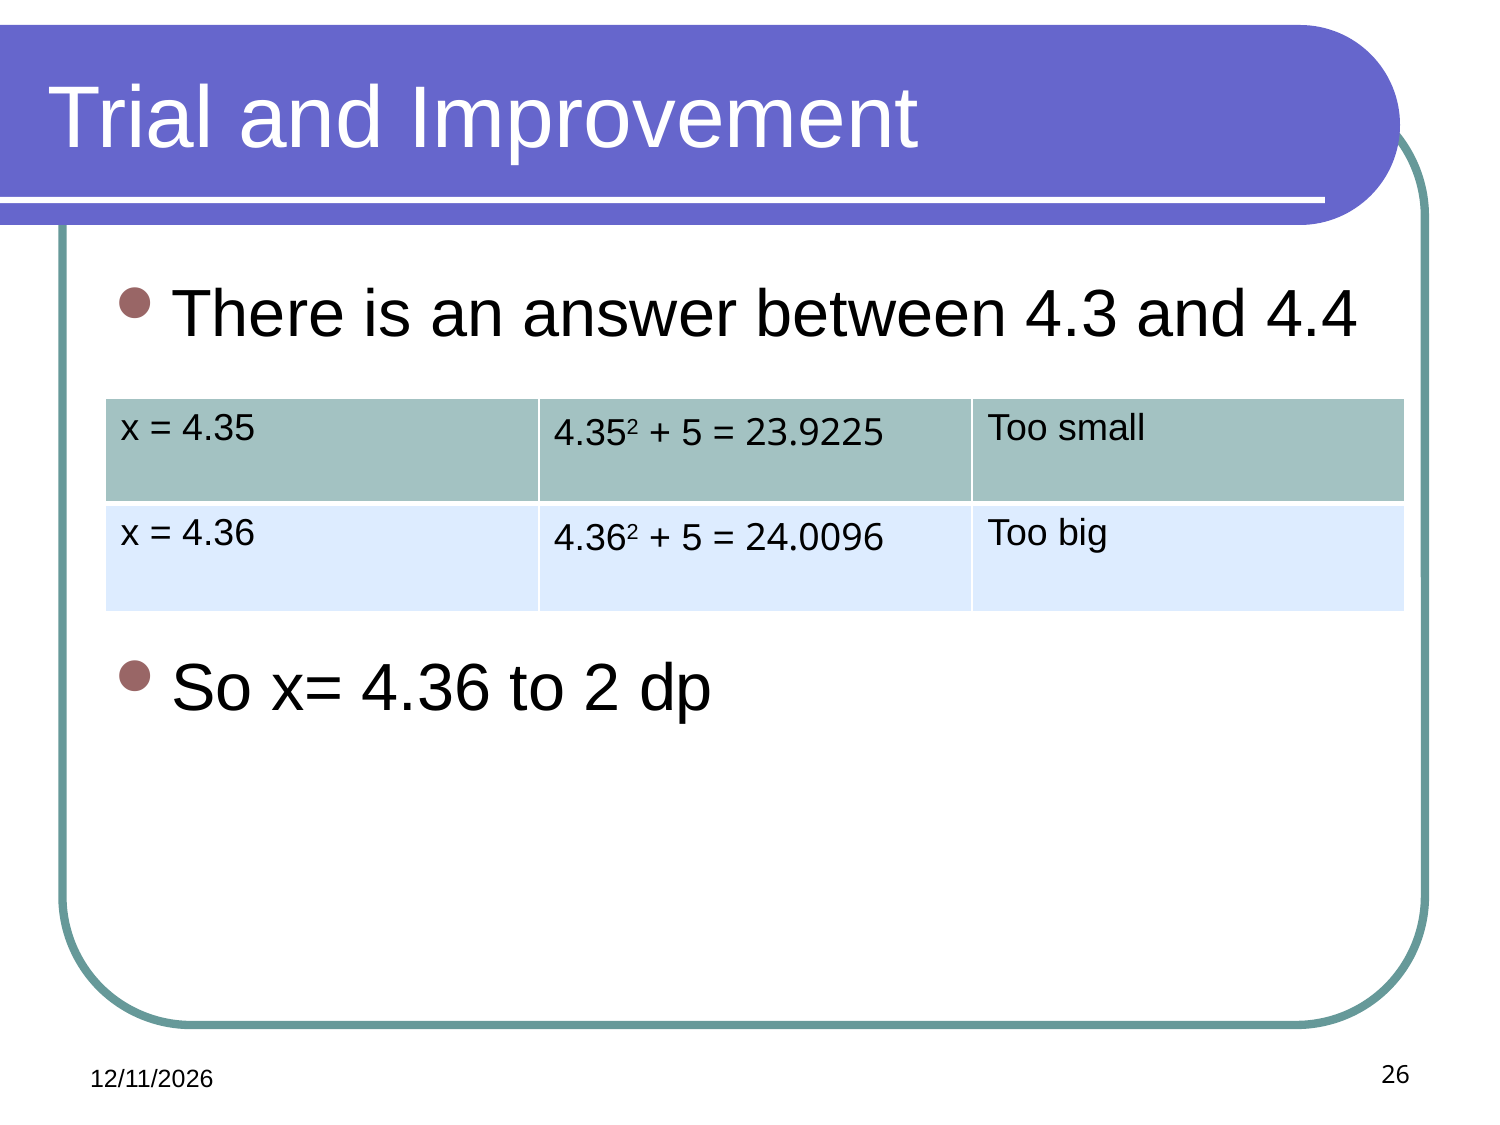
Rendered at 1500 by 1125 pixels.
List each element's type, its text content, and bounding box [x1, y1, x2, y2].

table_cell x = 4.36 [106, 506, 538, 611]
list There is an answer between 4.3 and 4.4 So x= 4.36 to 2 dp [99, 262, 1401, 988]
table_cell Too big [973, 506, 1404, 611]
slide_number 26 [1074, 1024, 1426, 1101]
title Trial and Improvement [31, 37, 1348, 188]
table_header 4.352 + 5 = 23.9225 [540, 399, 971, 501]
table_header Too small [973, 399, 1404, 501]
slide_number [74, 1024, 426, 1101]
table_header x = 4.35 [106, 399, 538, 501]
table_cell 4.362 + 5 = 24.0096 [540, 506, 971, 611]
